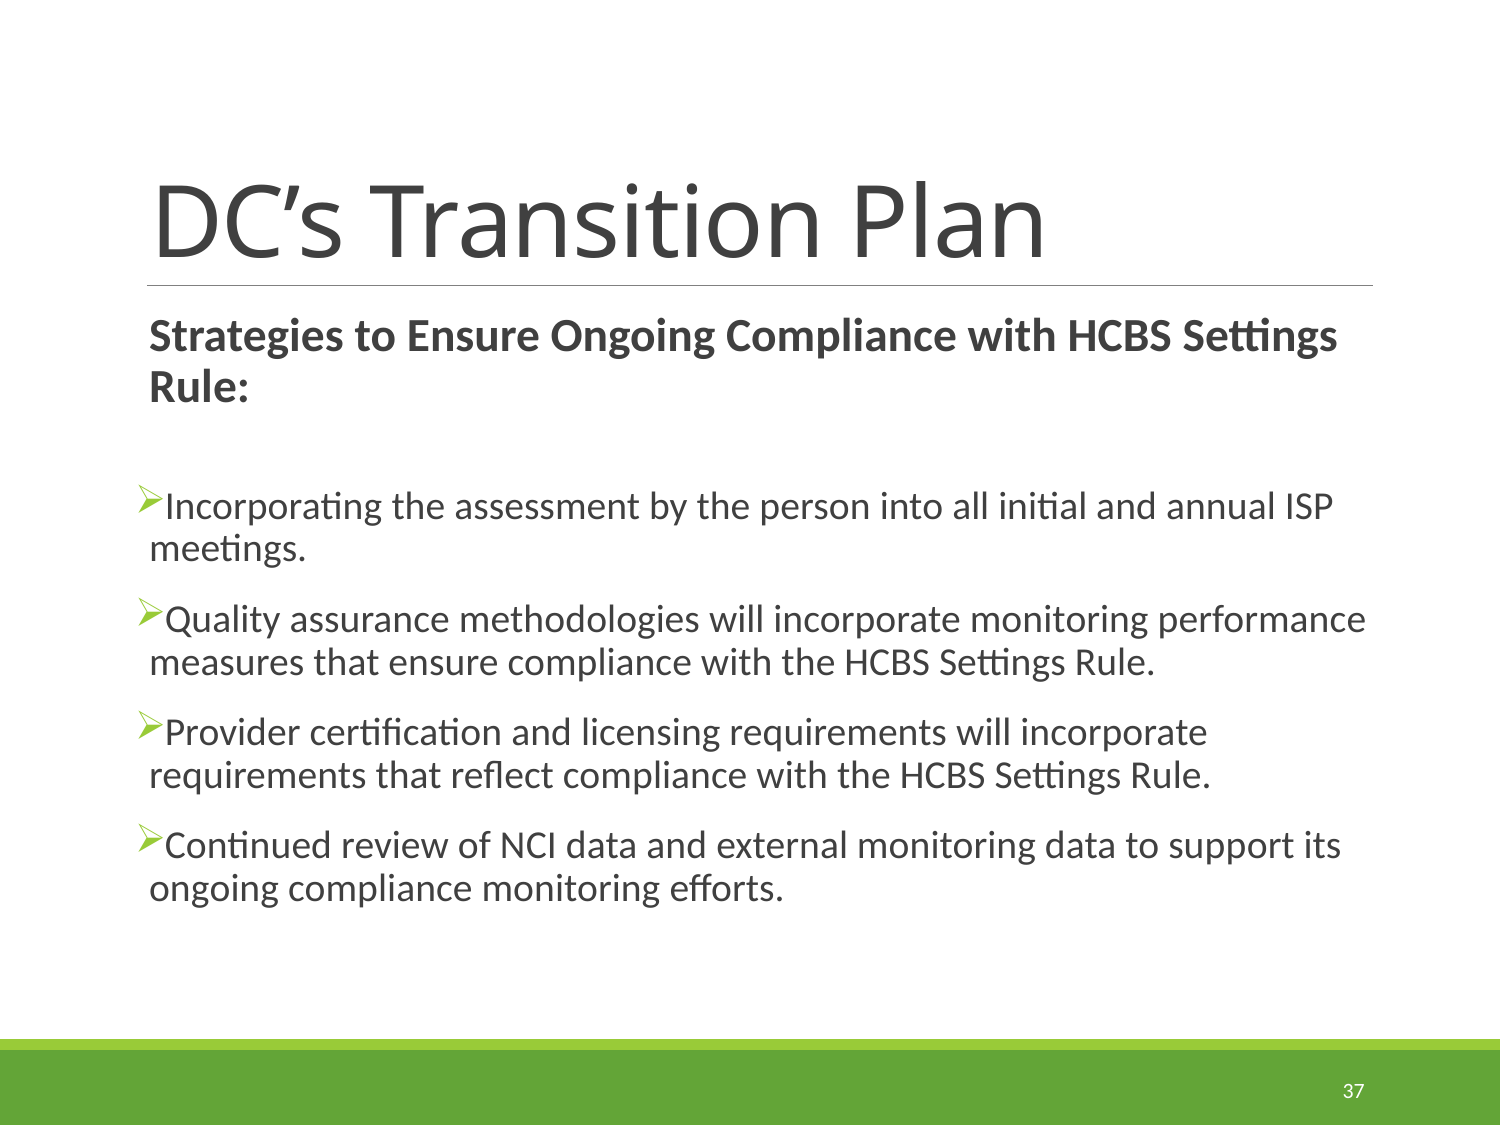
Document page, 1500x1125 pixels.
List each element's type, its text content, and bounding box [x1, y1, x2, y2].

list Strategies to Ensure Ongoing Compliance with HCBS Settings Rule: Incorporating the assessment by the person into all initial and annual ISP meetings. Quality assurance methodologies will incorporate monitoring performance measures that ensure compliance with the HCBS Settings Rule. Provider certification and licensing requirements will incorporate requirements that reflect compliance with the HCBS Settings Rule. Continued review of NCI data and external monitoring data to support its ongoing compliance monitoring efforts. [135, 302, 1373, 963]
slide_number 37 [1218, 1059, 1380, 1120]
title DC’s Transition Plan [135, 47, 1373, 285]
